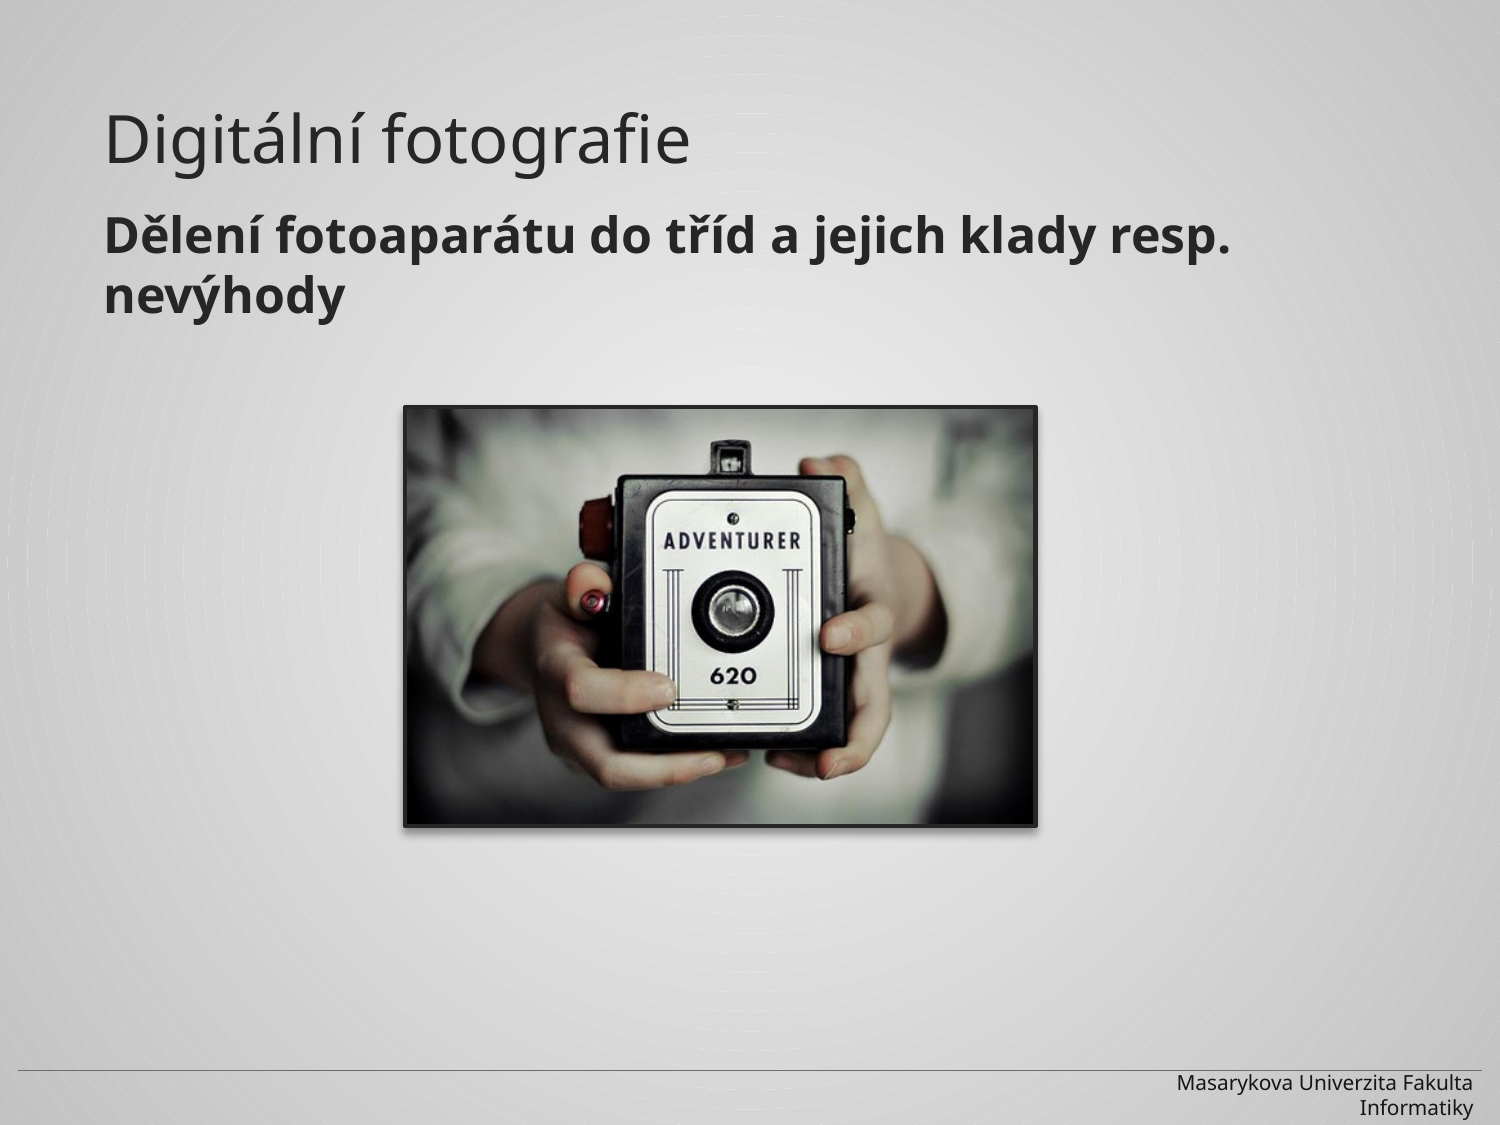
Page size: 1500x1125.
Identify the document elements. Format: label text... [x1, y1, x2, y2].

text_box Dělení fotoaparátu do tříd a jejich klady resp. nevýhody [88, 196, 1436, 331]
picture [407, 408, 1034, 825]
text_box Digitální fotografie [88, 89, 1436, 185]
footer Masarykova Univerzita Fakulta Informatiky [1092, 1065, 1489, 1125]
